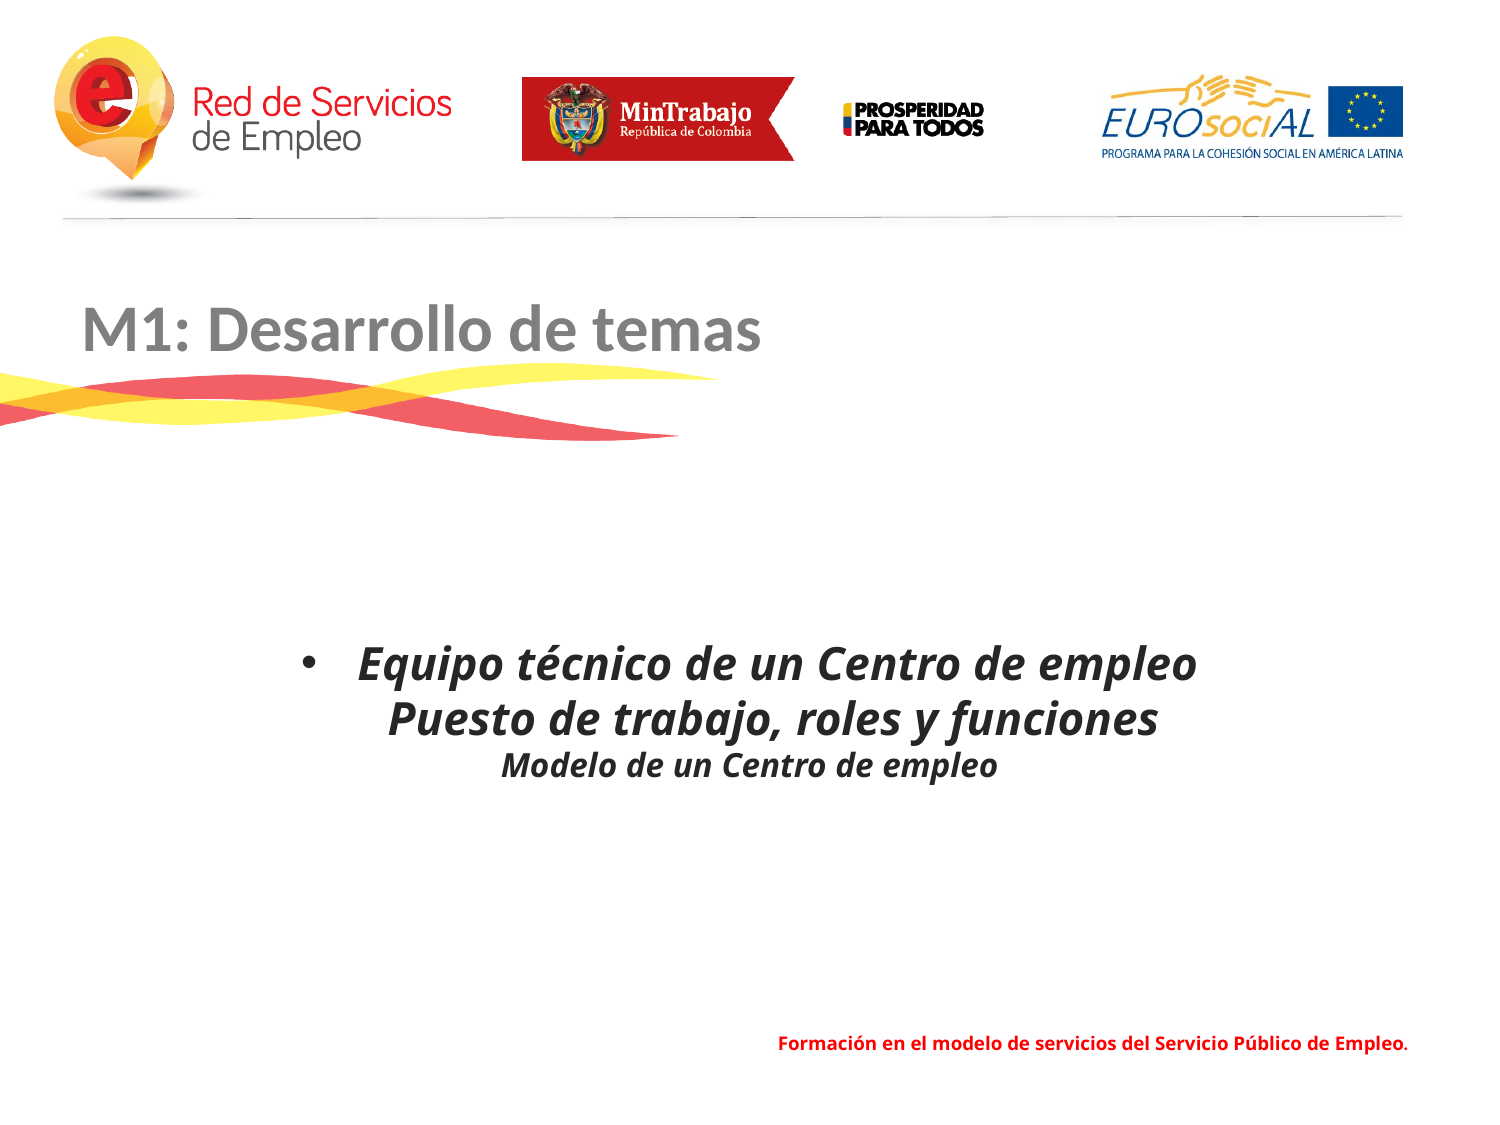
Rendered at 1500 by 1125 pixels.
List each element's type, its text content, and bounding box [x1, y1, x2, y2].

text_box M1: Desarrollo de temas [67, 277, 1199, 372]
picture [1102, 74, 1403, 158]
picture [54, 35, 452, 205]
title Formación en el modelo de servicios del Servicio Público de Empleo. [720, 999, 1471, 1088]
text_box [62, 215, 1403, 220]
picture [521, 77, 987, 162]
text_box Equipo técnico de un Centro de empleo Puesto de trabajo, roles y funciones Modelo de un Centro de empleo [25, 626, 1475, 832]
picture [0, 358, 721, 441]
